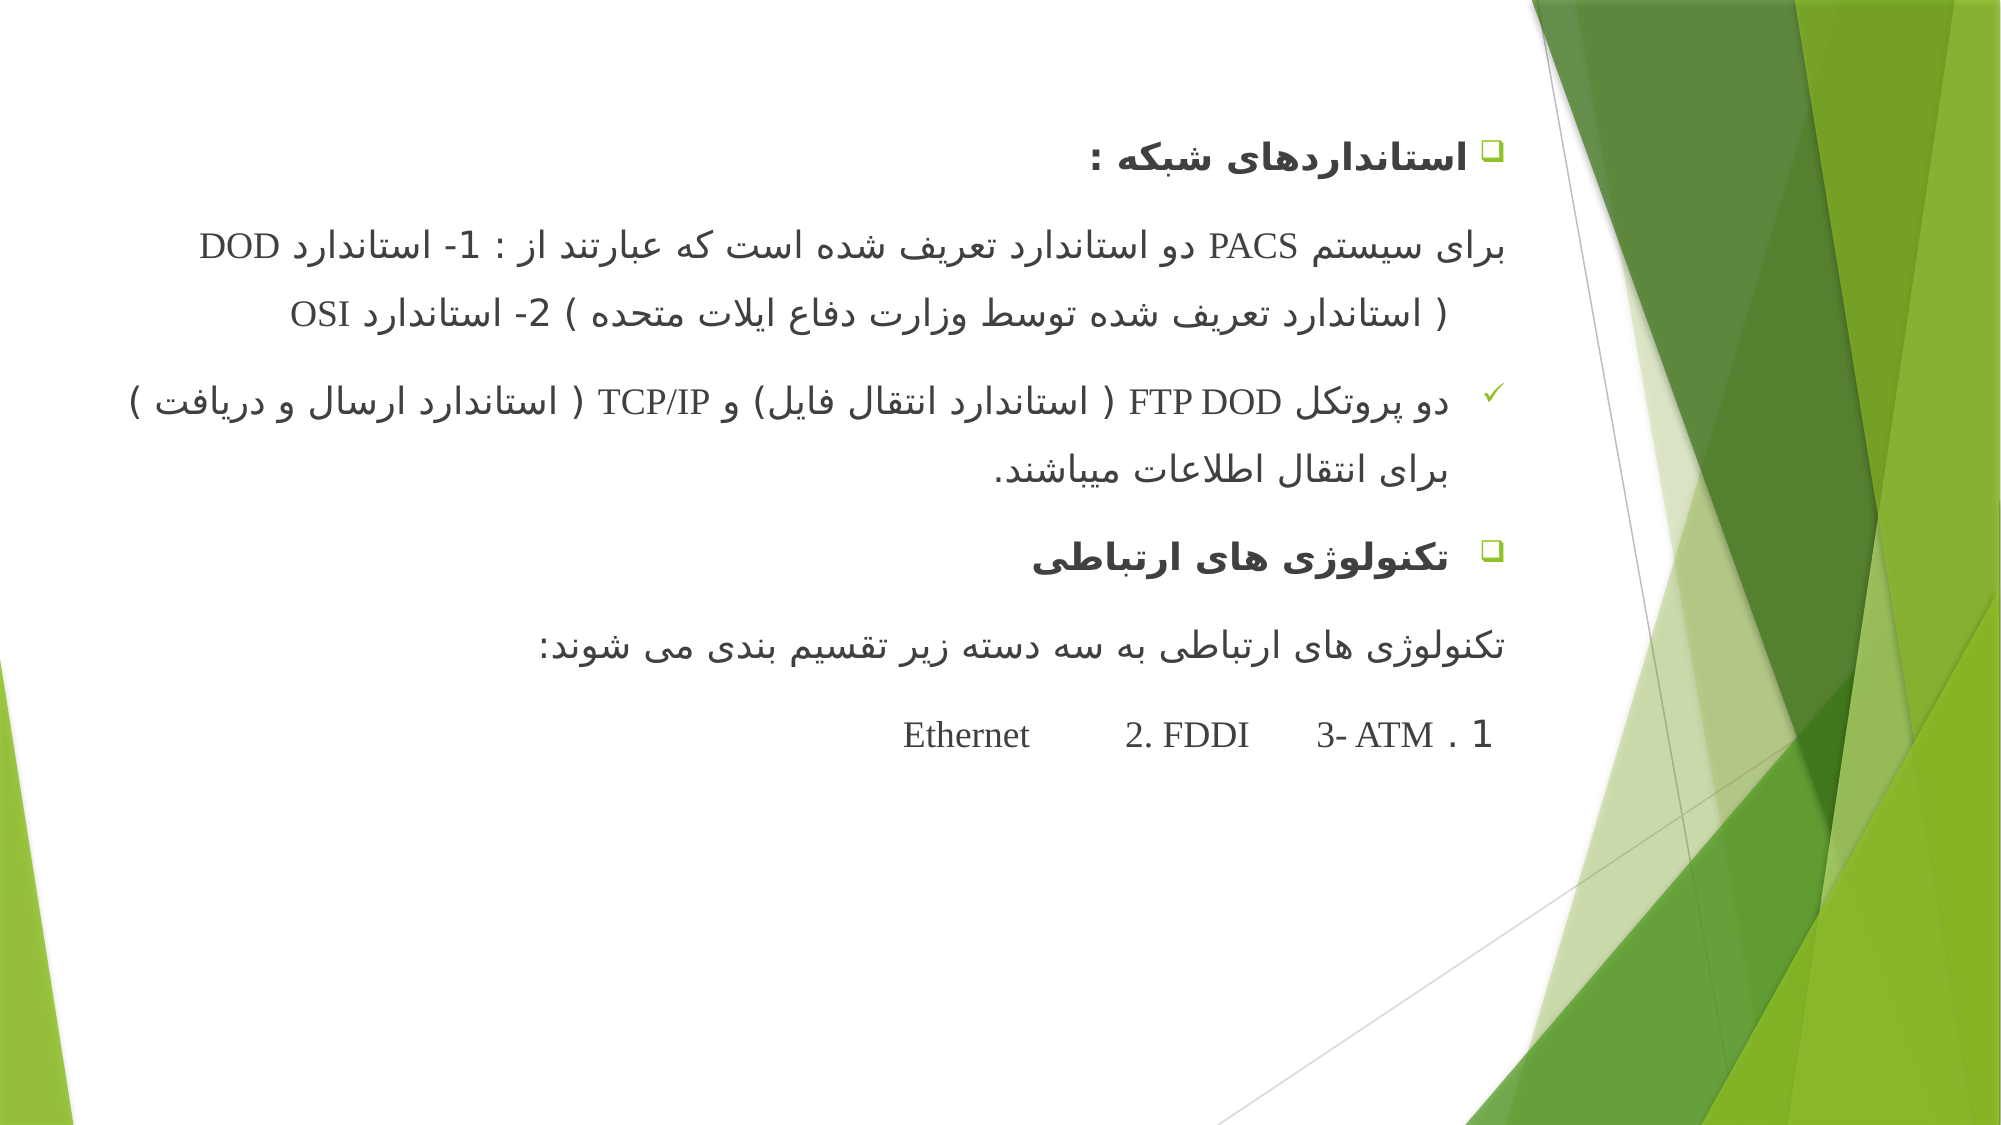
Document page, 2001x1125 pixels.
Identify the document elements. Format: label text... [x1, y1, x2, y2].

list استانداردهای شبکه : برای سیستم PACS دو استاندارد تعریف شده است که عبارتند از : 1- استاندارد DOD ( استاندارد تعریف شده توسط وزارت دفاع ایلات متحده ) 2- استاندارد OSI دو پروتکل FTP DOD ( استاندارد انتقال فایل) و TCP/IP ( استاندارد ارسال و دریافت ) برای انتقال اطلاعات میباشند. تکنولوژی های ارتباطی تکنولوژی های ارتباطی به سه دسته زیر تقسیم بندی می شوند: 1 . Ethernet 2. FDDI 3- ATM [72, 102, 1522, 992]
